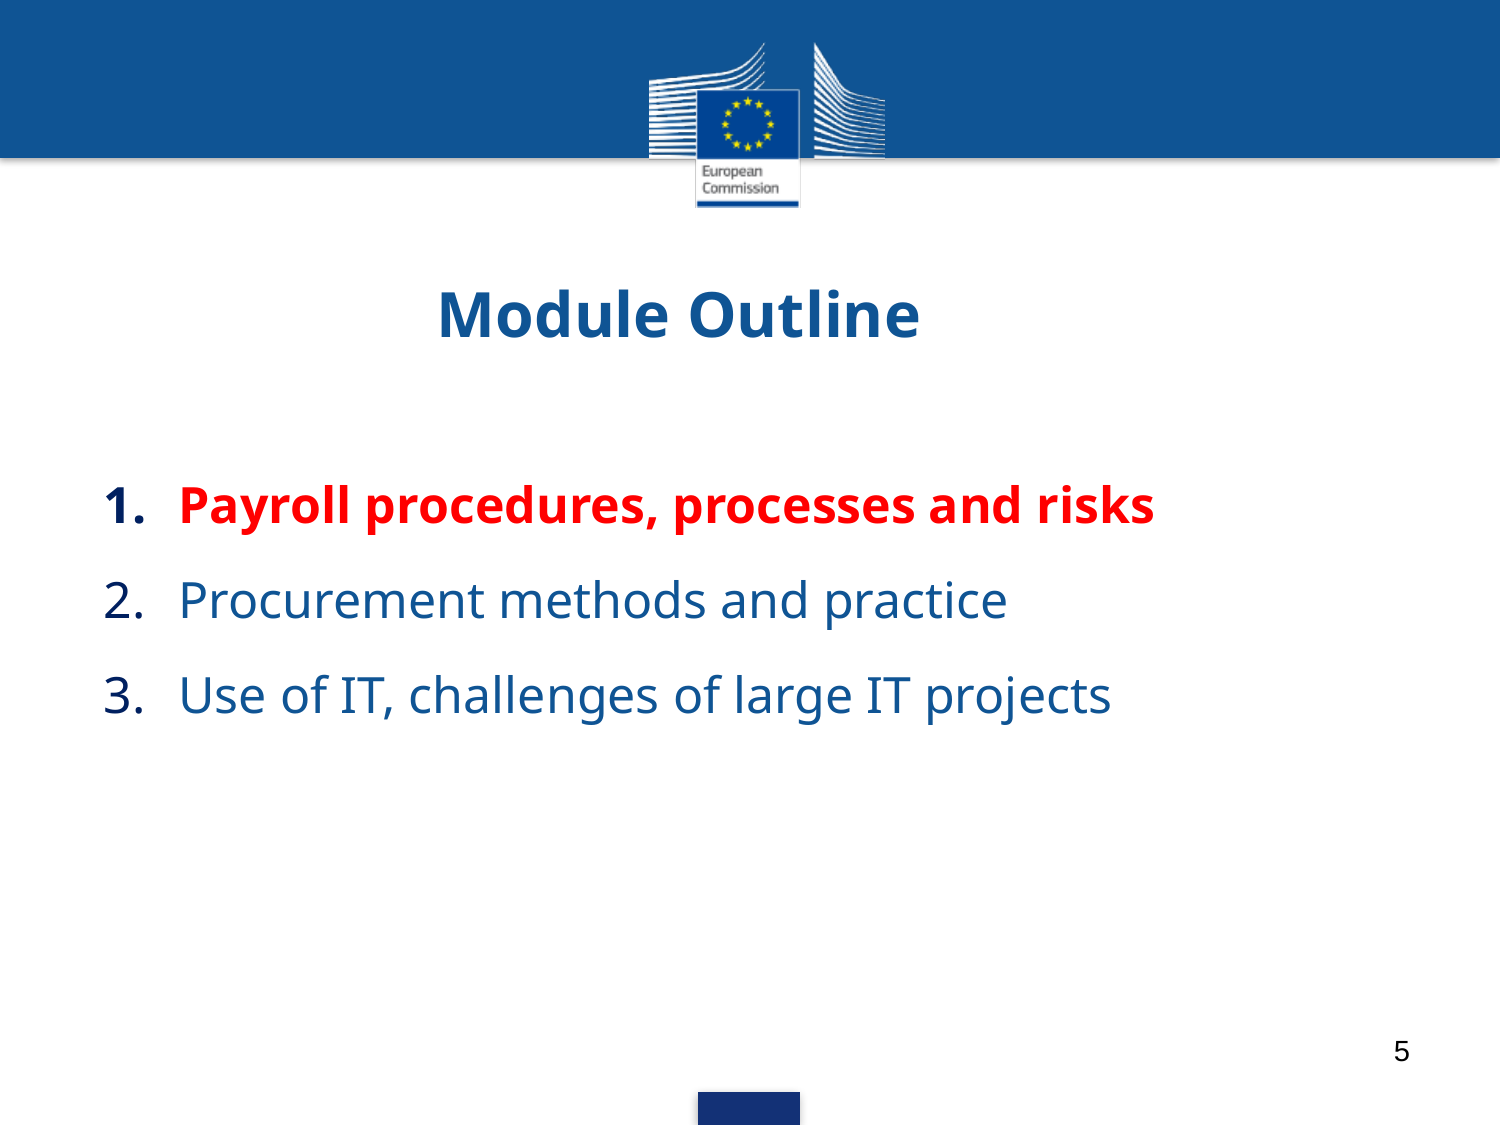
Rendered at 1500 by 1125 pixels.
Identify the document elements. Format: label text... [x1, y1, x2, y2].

slide_number 5 [1074, 1024, 1426, 1103]
text_box Module Outline [312, 267, 987, 357]
picture [649, 42, 885, 208]
list Payroll procedures, processes and risks Procurement methods and practice Use of IT, challenges of large IT projects [88, 466, 1439, 776]
